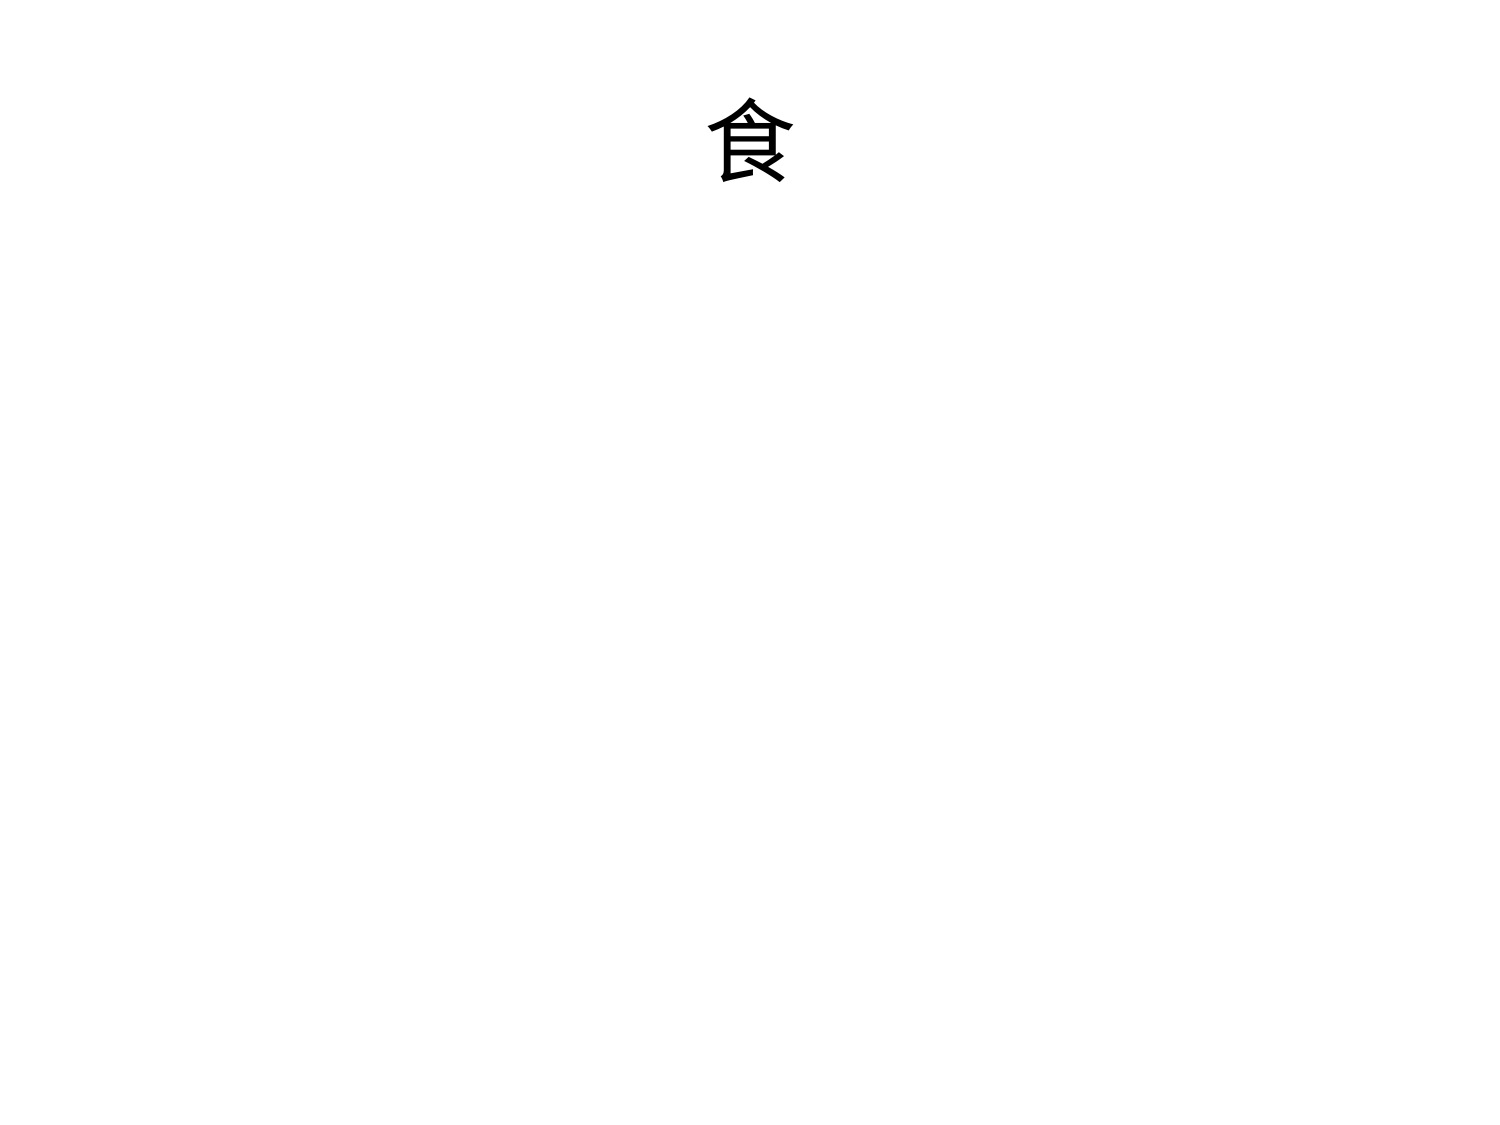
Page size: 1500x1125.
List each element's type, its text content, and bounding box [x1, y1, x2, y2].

title 食 [75, 45, 1425, 233]
